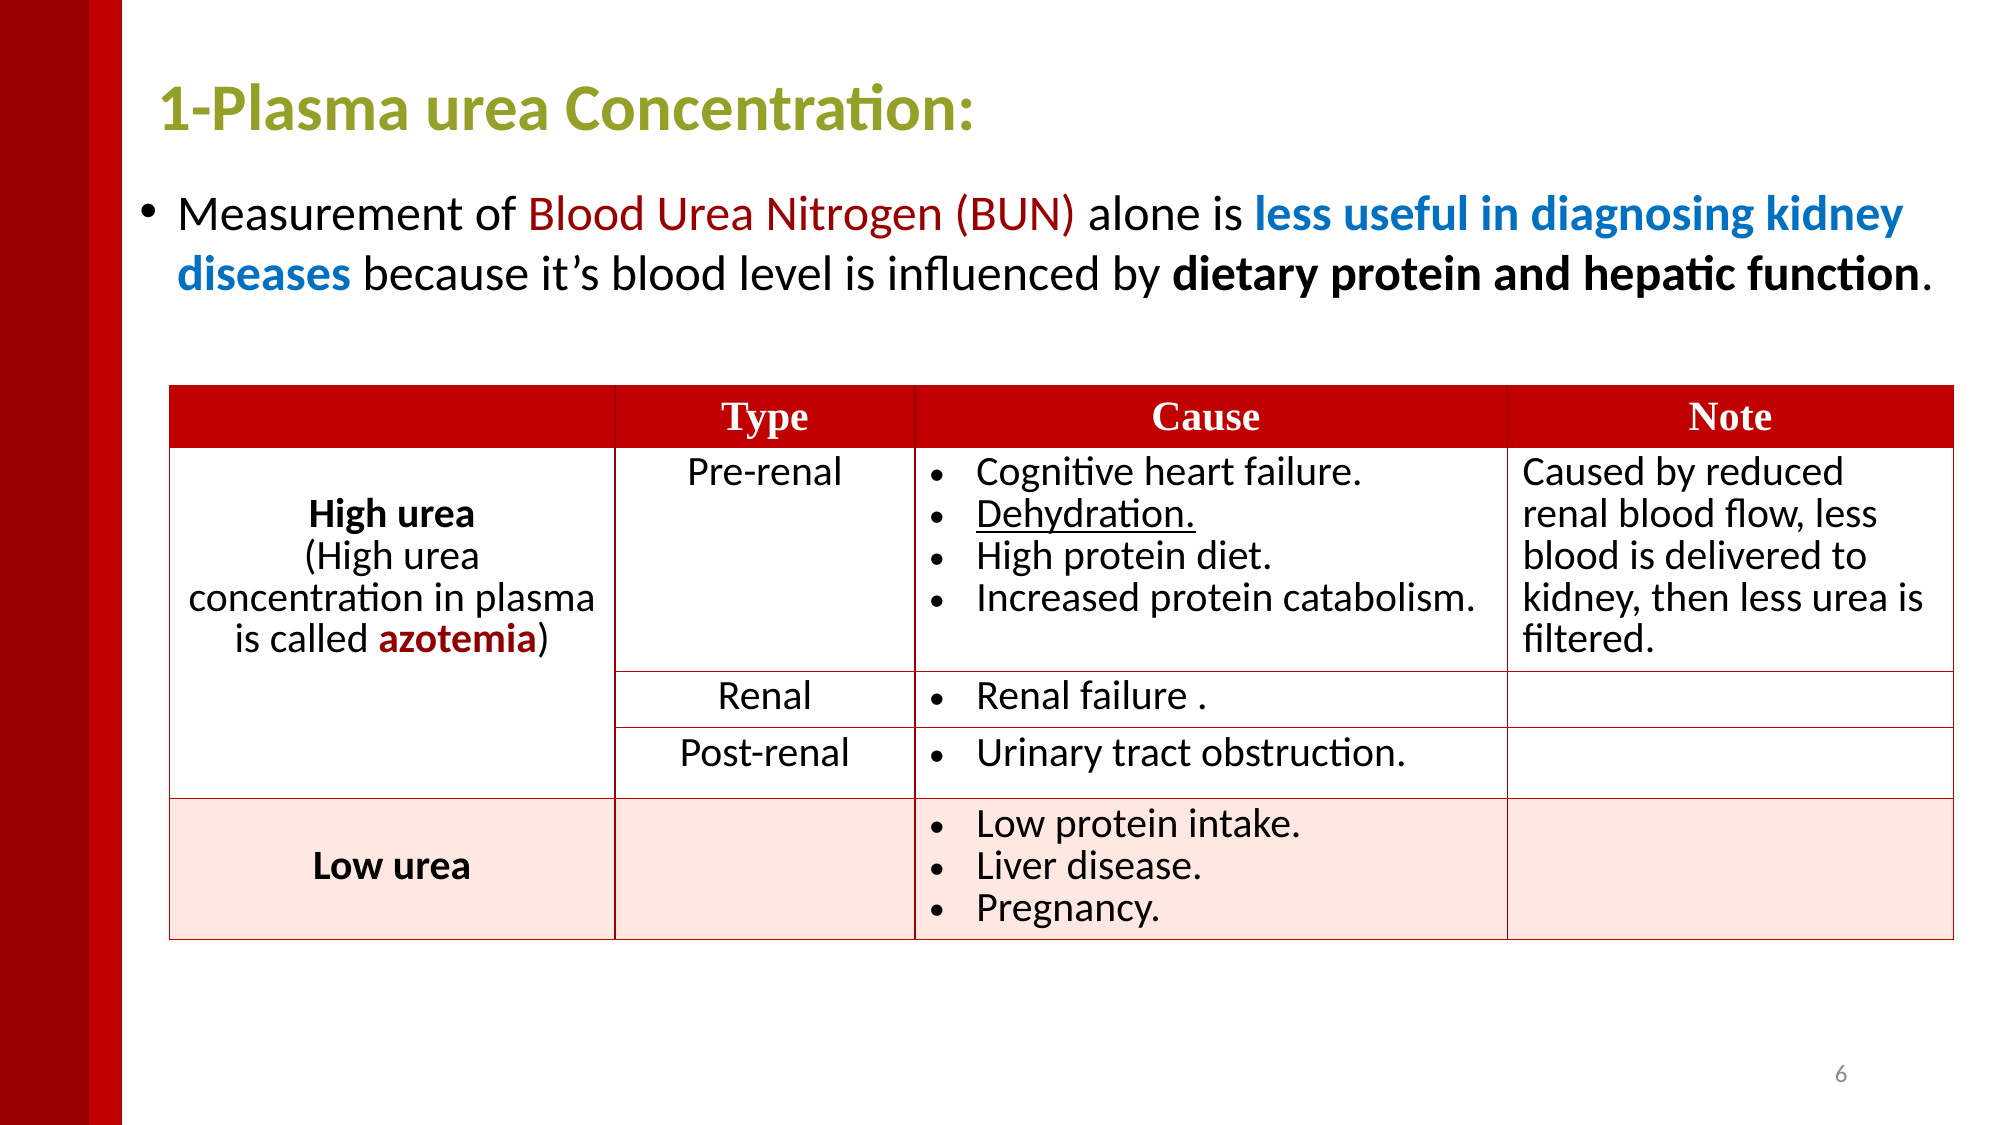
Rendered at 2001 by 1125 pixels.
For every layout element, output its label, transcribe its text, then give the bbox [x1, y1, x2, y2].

table_cell Renal failure . [916, 672, 1507, 727]
table_cell Cognitive heart failure. Dehydration. High protein diet. Increased protein catabolism. [916, 448, 1507, 671]
table_cell [1508, 672, 1953, 727]
table_cell Post-renal [616, 728, 914, 798]
text_box [0, 0, 88, 1125]
table_cell Caused by reduced renal blood flow, less blood is delivered to kidney, then less urea is filtered. [1508, 448, 1953, 671]
table_cell High urea (High urea concentration in plasma is called azotemia) [170, 448, 614, 798]
table_header [170, 386, 614, 447]
text_box [88, 0, 123, 1125]
table_cell Urinary tract obstruction. [916, 728, 1507, 798]
table_cell Low protein intake. Liver disease. Pregnancy. [916, 799, 1507, 939]
table_cell Pre-renal [616, 448, 914, 671]
table_header Cause [916, 386, 1507, 447]
table_header Note [1508, 386, 1953, 447]
table_cell Low urea [170, 799, 614, 939]
slide_number 6 [1412, 1042, 1863, 1103]
table_cell [1508, 799, 1953, 939]
list Measurement of Blood Urea Nitrogen (BUN) alone is less useful in diagnosing kidney diseases because it’s blood level is influenced by dietary protein and hepatic function. [124, 172, 1999, 432]
table_cell Renal [616, 672, 914, 727]
table_cell [1508, 728, 1953, 798]
table_header Type [616, 386, 914, 447]
title 1-Plasma urea Concentration: [142, 0, 1868, 172]
table_cell [616, 799, 914, 939]
